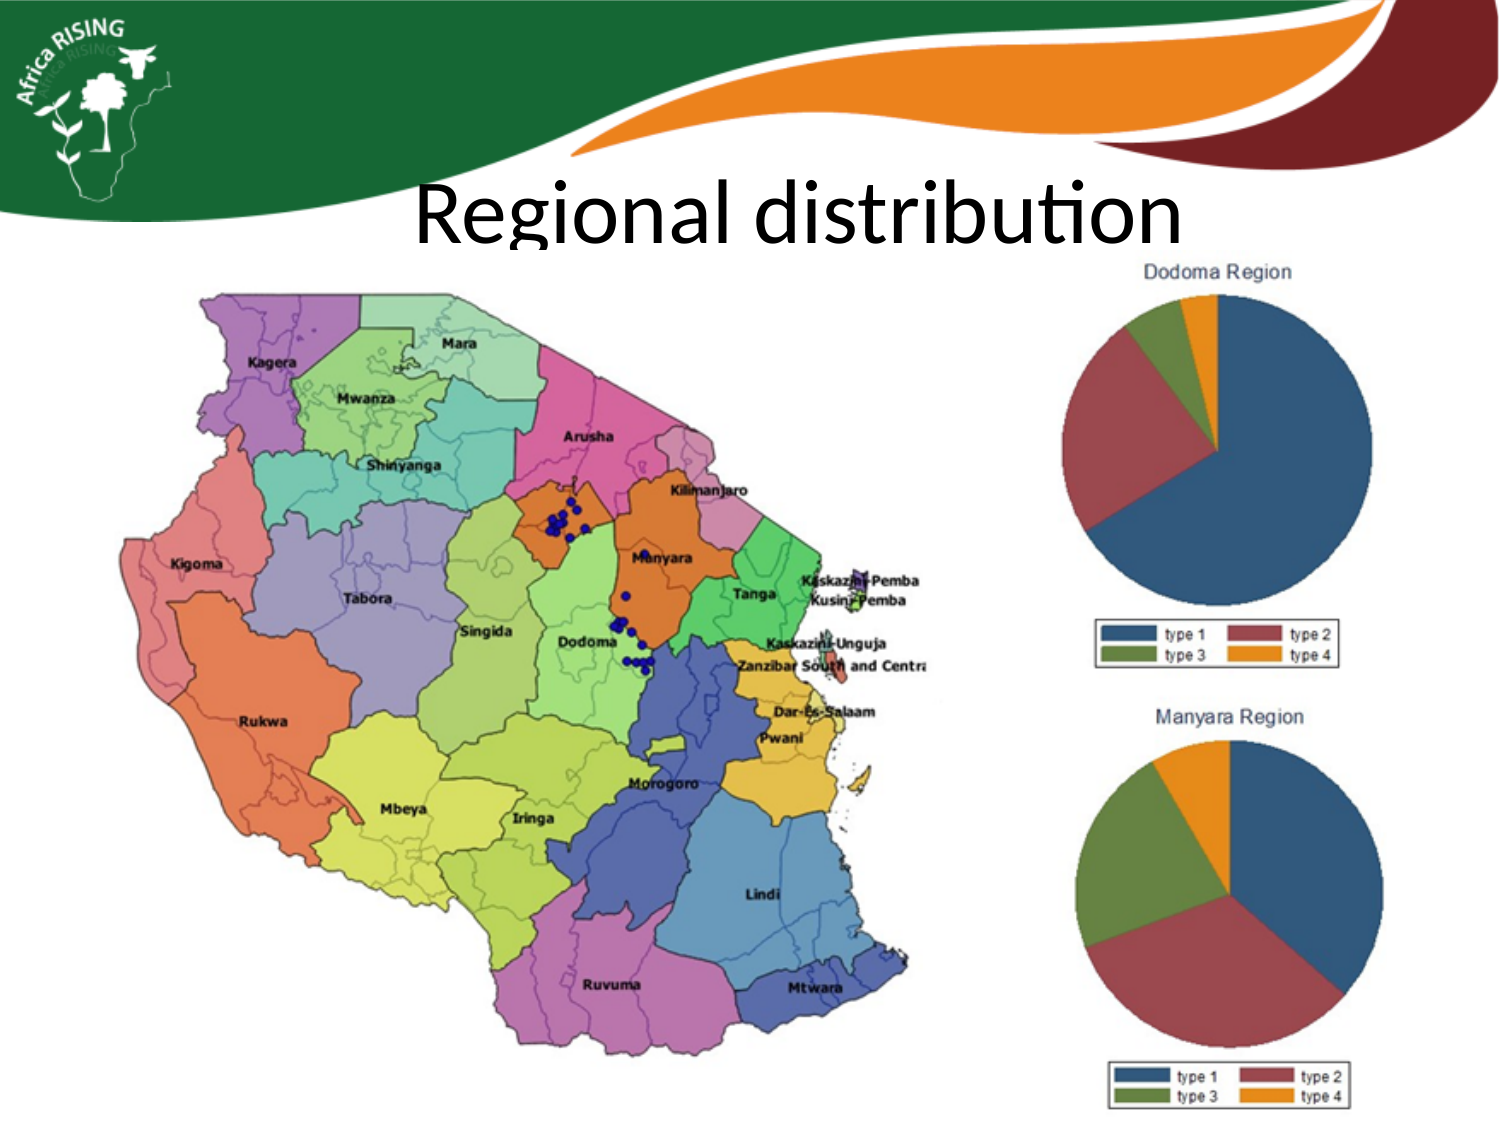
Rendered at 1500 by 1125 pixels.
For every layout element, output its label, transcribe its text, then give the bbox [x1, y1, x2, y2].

picture [114, 250, 1387, 1125]
picture [0, 0, 1499, 222]
title Regional distribution [398, 113, 1500, 301]
